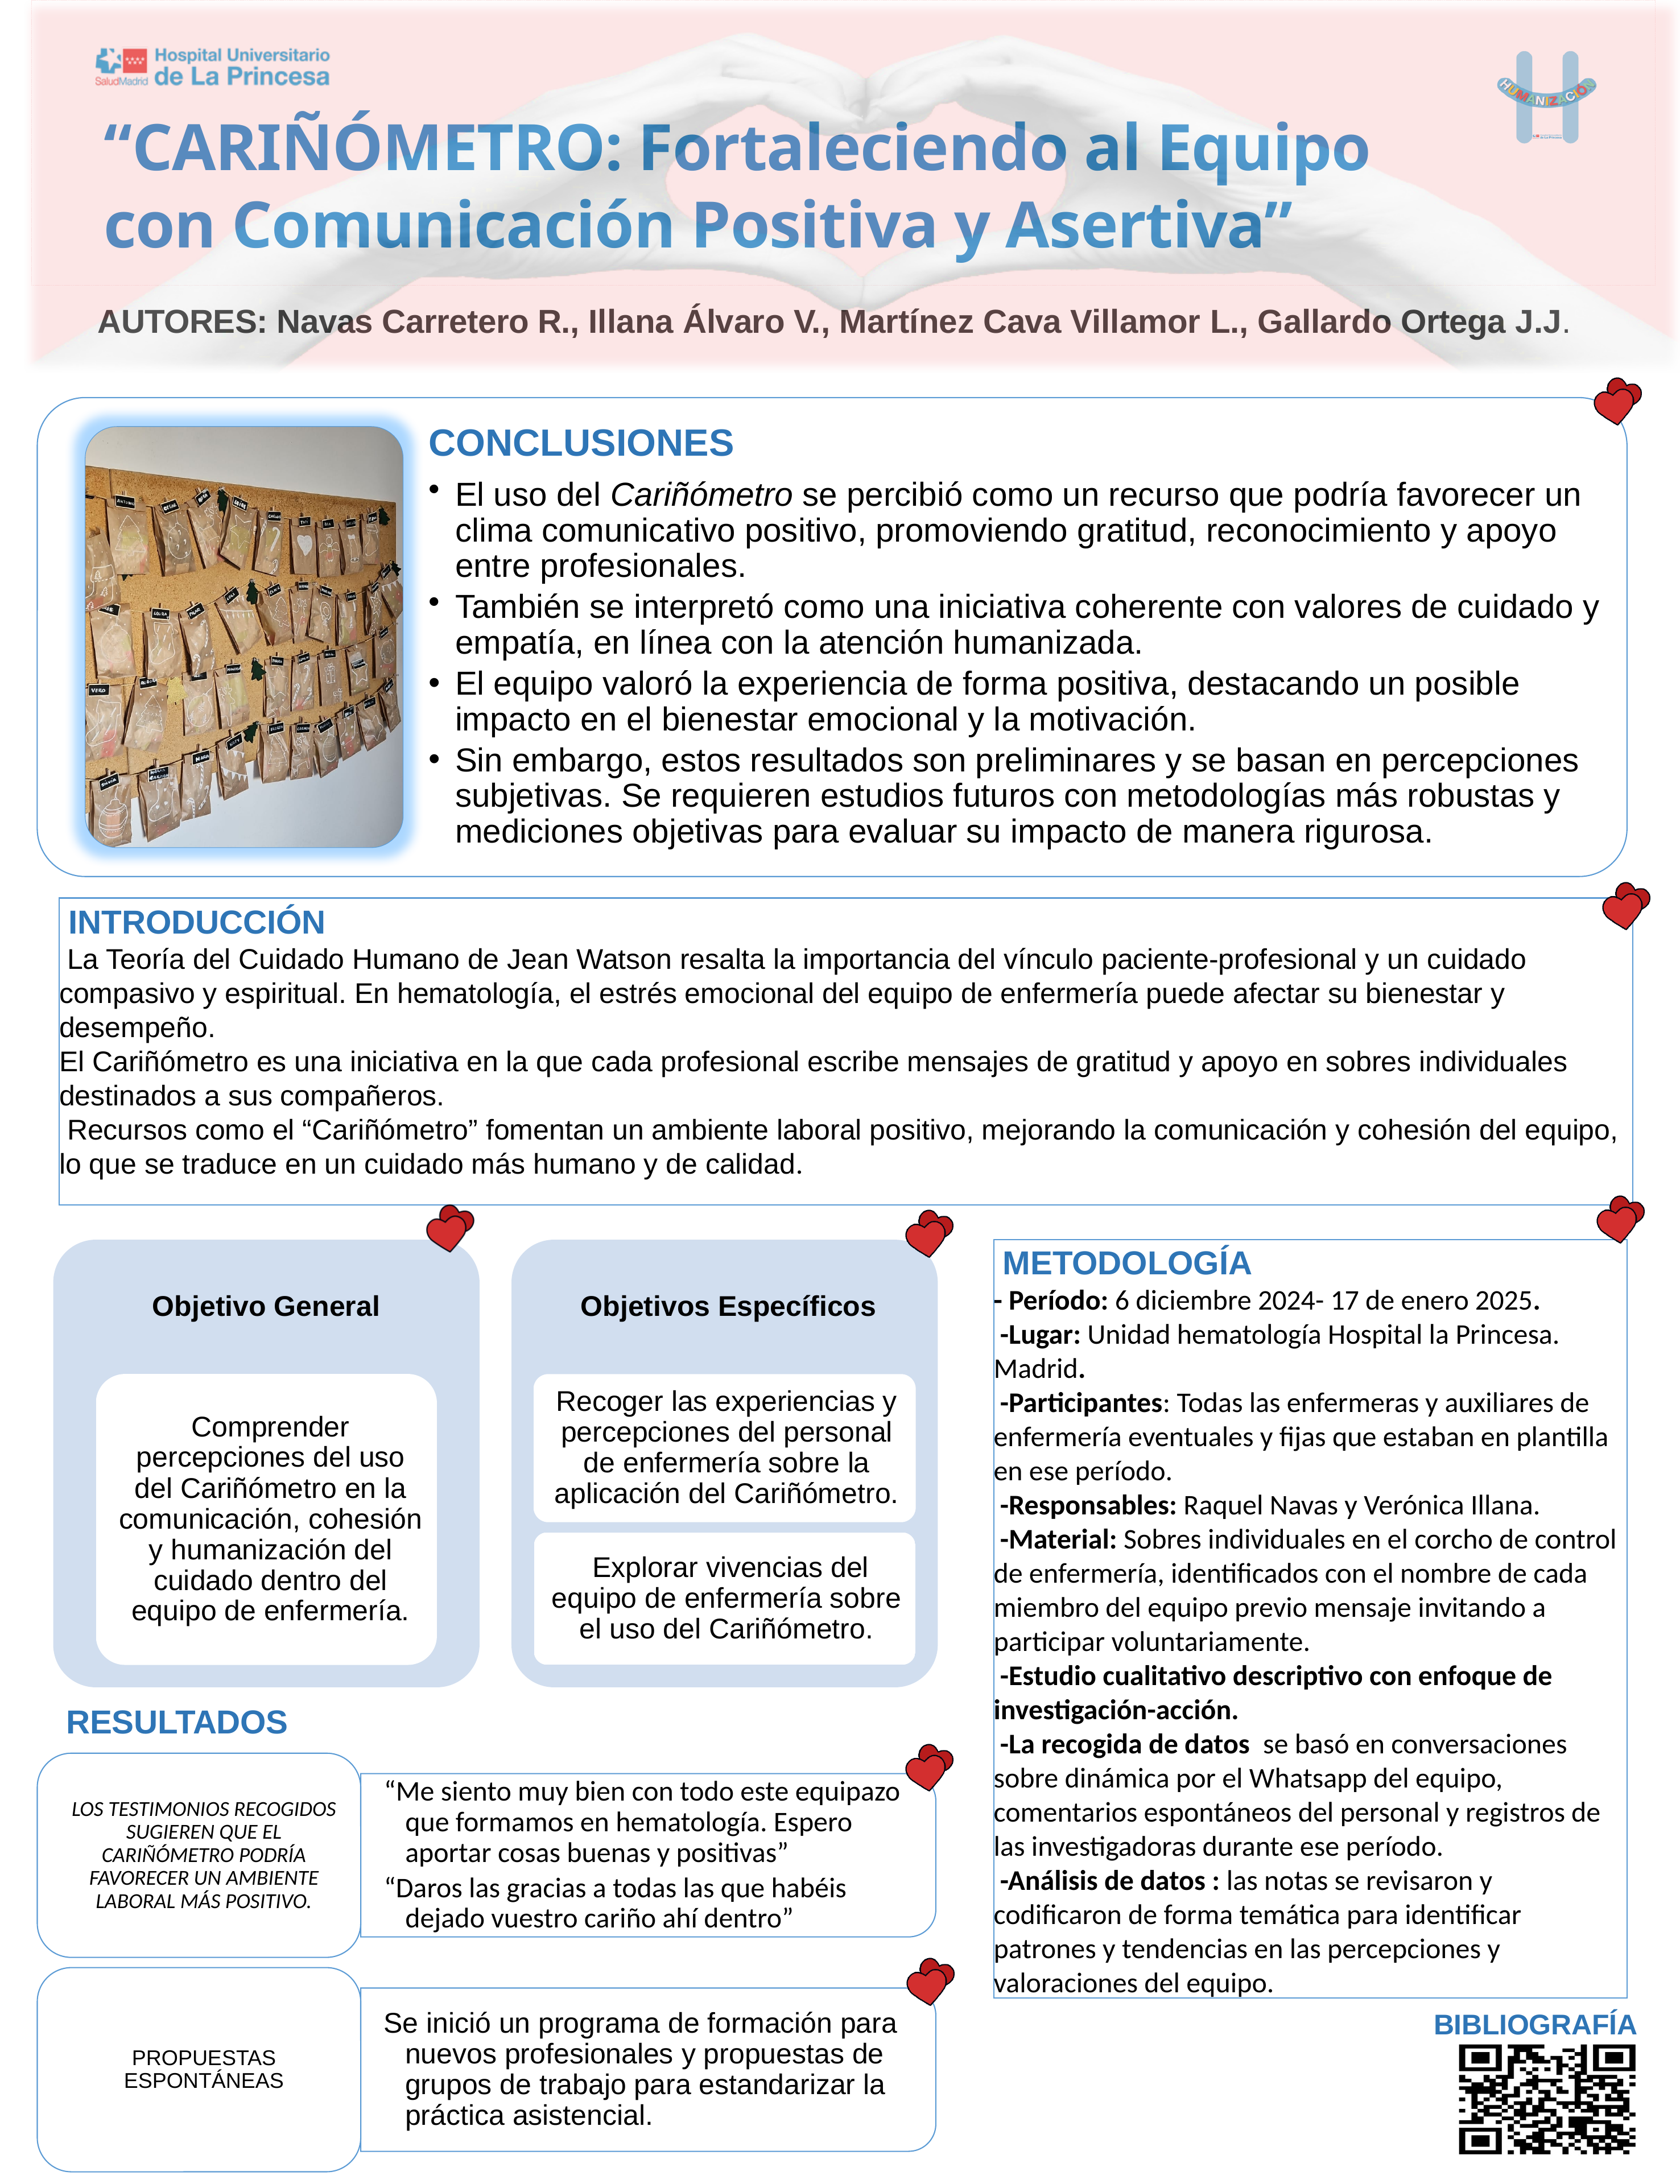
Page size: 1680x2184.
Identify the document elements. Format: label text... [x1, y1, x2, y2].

text_box INTRODUCCIÓN La Teoría del Cuidado Humano de Jean Watson resalta la importancia del vínculo paciente-profesional y un cuidado compasivo y espiritual. En hematología, el estrés emocional del equipo de enfermería puede afectar su bienestar y desempeño. El Cariñómetro es una iniciativa en la que cada profesional escribe mensajes de gratitud y apoyo en sobres individuales destinados a sus compañeros. Recursos como el “Cariñómetro” fomentan un ambiente laboral positivo, mejorando la comunicación y cohesión del equipo, lo que se traduce en un cuidado más humano y de calidad. [59, 897, 1633, 1205]
text_box BIBLIOGRAFÍA [1418, 2007, 1656, 2045]
picture [24, 0, 1680, 430]
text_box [37, 1753, 936, 2172]
picture [901, 1205, 958, 1262]
picture [1592, 1191, 1649, 1248]
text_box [37, 397, 1627, 877]
picture [422, 1200, 479, 1257]
picture [902, 1953, 959, 2011]
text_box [52, 1240, 939, 1687]
picture [1598, 877, 1655, 935]
picture [1453, 2041, 1654, 2164]
picture [901, 1739, 958, 1797]
text_box METODOLOGÍA - Período: 6 diciembre 2024- 17 de enero 2025. -Lugar: Unidad hematología Hospital la Princesa. Madrid. -Participantes: Todas las enfermeras y auxiliares de enfermería eventuales y fijas que estaban en plantilla en ese período. -Responsables: Raquel Navas y Verónica Illana. -Material: Sobres individuales en el corcho de control de enfermería, identificados con el nombre de cada miembro del equipo previo mensaje invitando a participar voluntariamente. -Estudio cualitativo descriptivo con enfoque de investigación-acción. -La recogida de datos se basó en conversaciones sobre dinámica por el Whatsapp del equipo, comentarios espontáneos del personal y registros de las investigadoras durante ese período. -Análisis de datos : las notas se revisaron y codificaron de forma temática para identificar patrones y tendencias en las percepciones y valoraciones del equipo. [993, 1239, 1628, 1999]
text_box RESULTADOS [51, 1707, 337, 1745]
